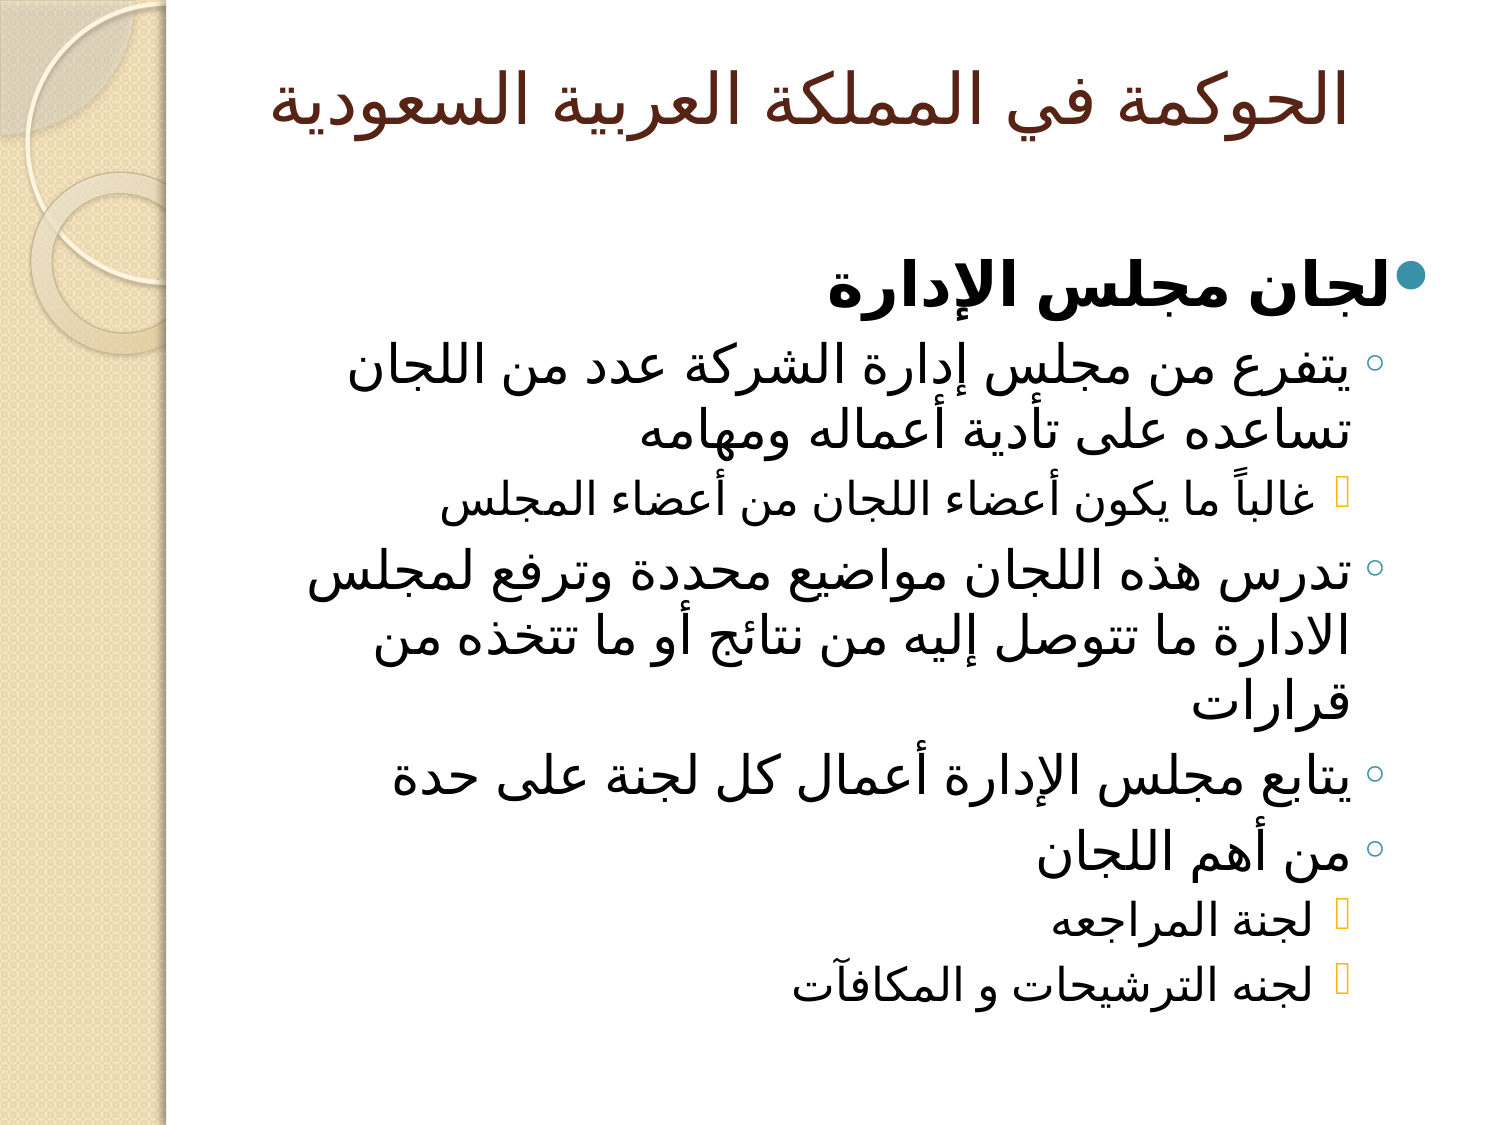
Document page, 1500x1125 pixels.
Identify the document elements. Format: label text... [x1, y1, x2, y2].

list لجان مجلس الإدارة يتفرع من مجلس إدارة الشركة عدد من اللجان تساعده على تأدية أعماله ومهامه غالباً ما يكون أعضاء اللجان من أعضاء المجلس تدرس هذه اللجان مواضيع محددة وترفع لمجلس الادارة ما تتوصل إليه من نتائج أو ما تتخذه من قرارات يتابع مجلس الإدارة أعمال كل لجنة على حدة من أهم اللجان لجنة المراجعه لجنه الترشيحات و المكافآت [235, 237, 1466, 1025]
title الحوكمة في المملكة العربية السعودية [235, 45, 1466, 233]
